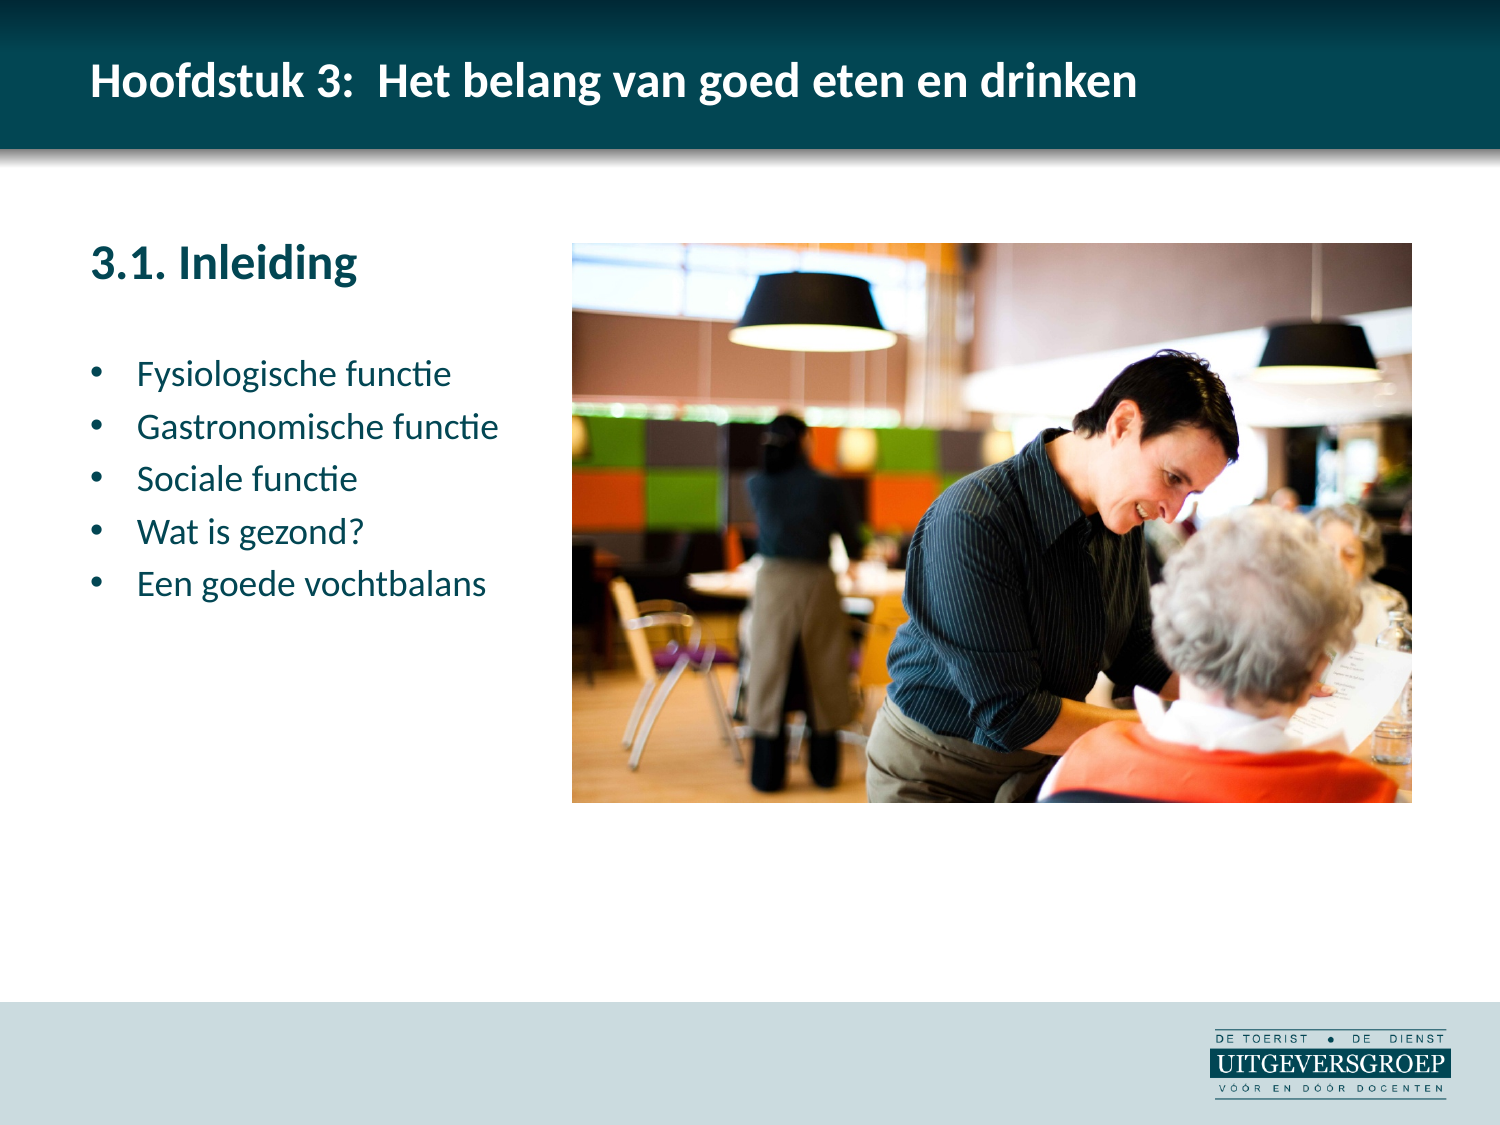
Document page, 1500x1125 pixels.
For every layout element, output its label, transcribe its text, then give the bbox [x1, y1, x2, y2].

picture [572, 243, 1412, 803]
picture [1210, 1021, 1451, 1106]
title Hoofdstuk 3: Het belang van goed eten en drinken [75, 0, 1425, 172]
list 3.1. Inleiding Fysiologische functie Gastronomische functie Sociale functie Wat is gezond? Een goede vochtbalans [75, 221, 1425, 965]
